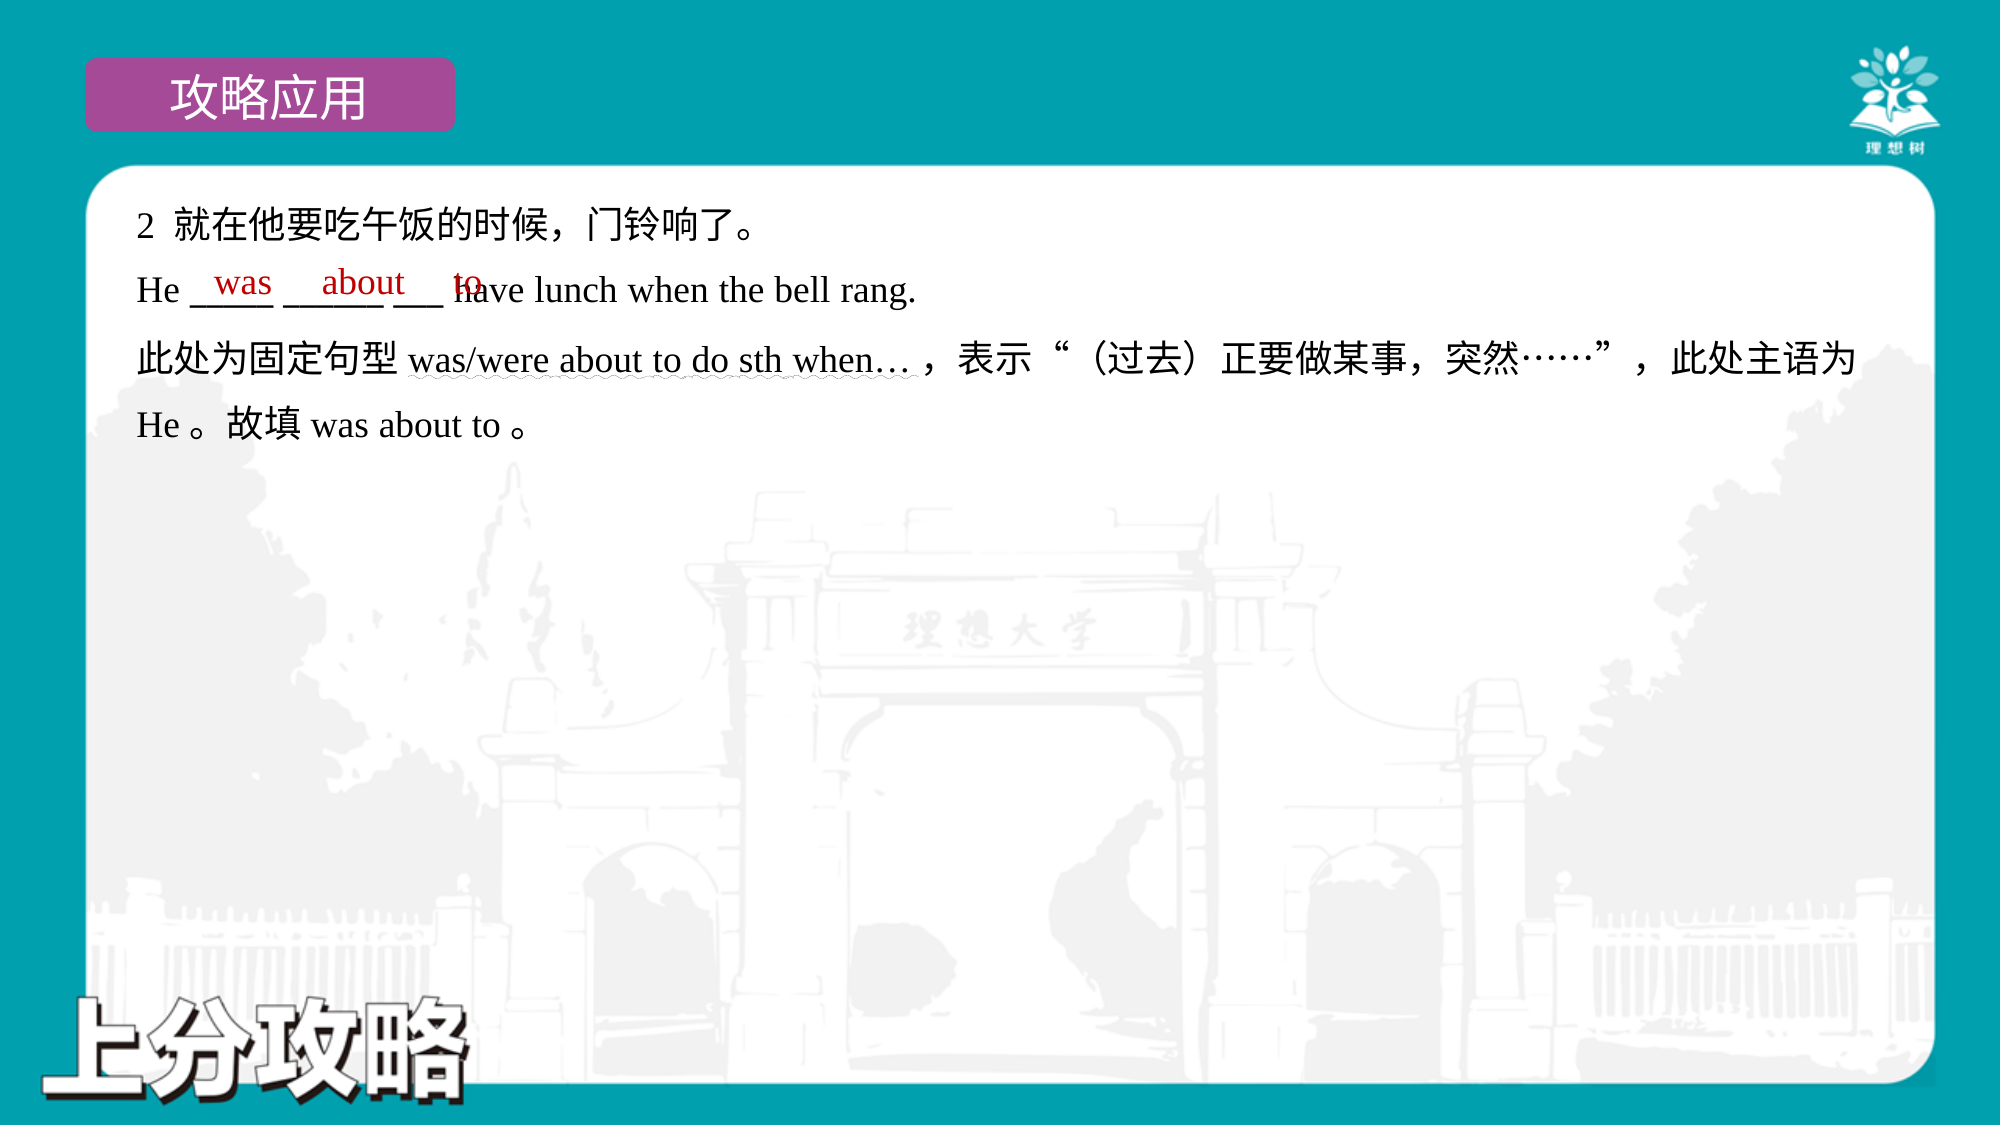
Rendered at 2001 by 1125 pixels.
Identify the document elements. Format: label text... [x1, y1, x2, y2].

text_box about [308, 237, 419, 296]
picture [0, 0, 2000, 1125]
text_box was [199, 237, 286, 296]
text_box 此处为固定句型was/were about to do sth when…，表示“（过去）正要做某事，突然……”，此处主语为 He。故填was about to。 [136, 311, 1865, 438]
text_box to [439, 237, 496, 296]
text_box 2 就在他要吃午饭的时候，门铃响了。 He _____ ______ ___ have lunch when the bell rang. [136, 177, 1865, 304]
